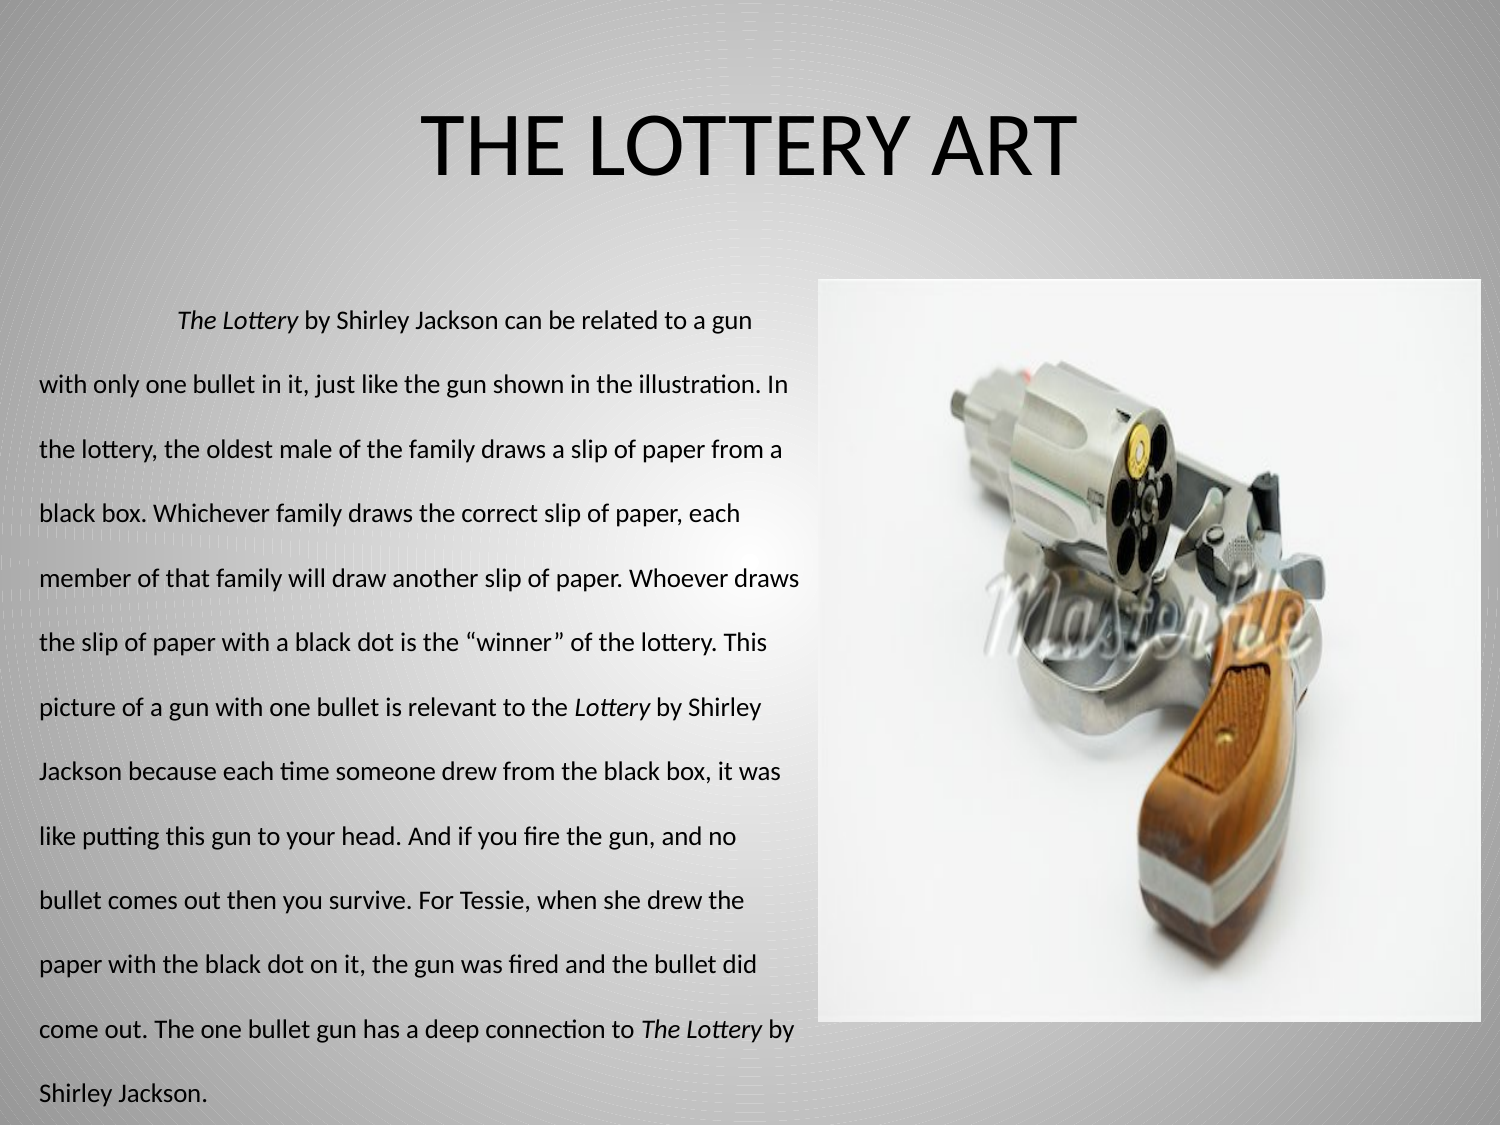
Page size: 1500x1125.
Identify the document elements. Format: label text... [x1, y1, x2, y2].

picture [817, 279, 1481, 1023]
title THE LOTTERY ART [75, 45, 1425, 233]
list The Lottery by Shirley Jackson can be related to a gun with only one bullet in it, just like the gun shown in the illustration. In the lottery, the oldest male of the family draws a slip of paper from a black box. Whichever family draws the correct slip of paper, each member of that family will draw another slip of paper. Whoever draws the slip of paper with a black dot is the “winner” of the lottery. This picture of a gun with one bullet is relevant to the Lottery by Shirley Jackson because each time someone drew from the black box, it was like putting this gun to your head. And if you fire the gun, and no bullet comes out then you survive. For Tessie, when she drew the paper with the black dot on it, the gun was fired and the bullet did come out. The one bullet gun has a deep connection to The Lottery by Shirley Jackson. [24, 262, 819, 1125]
